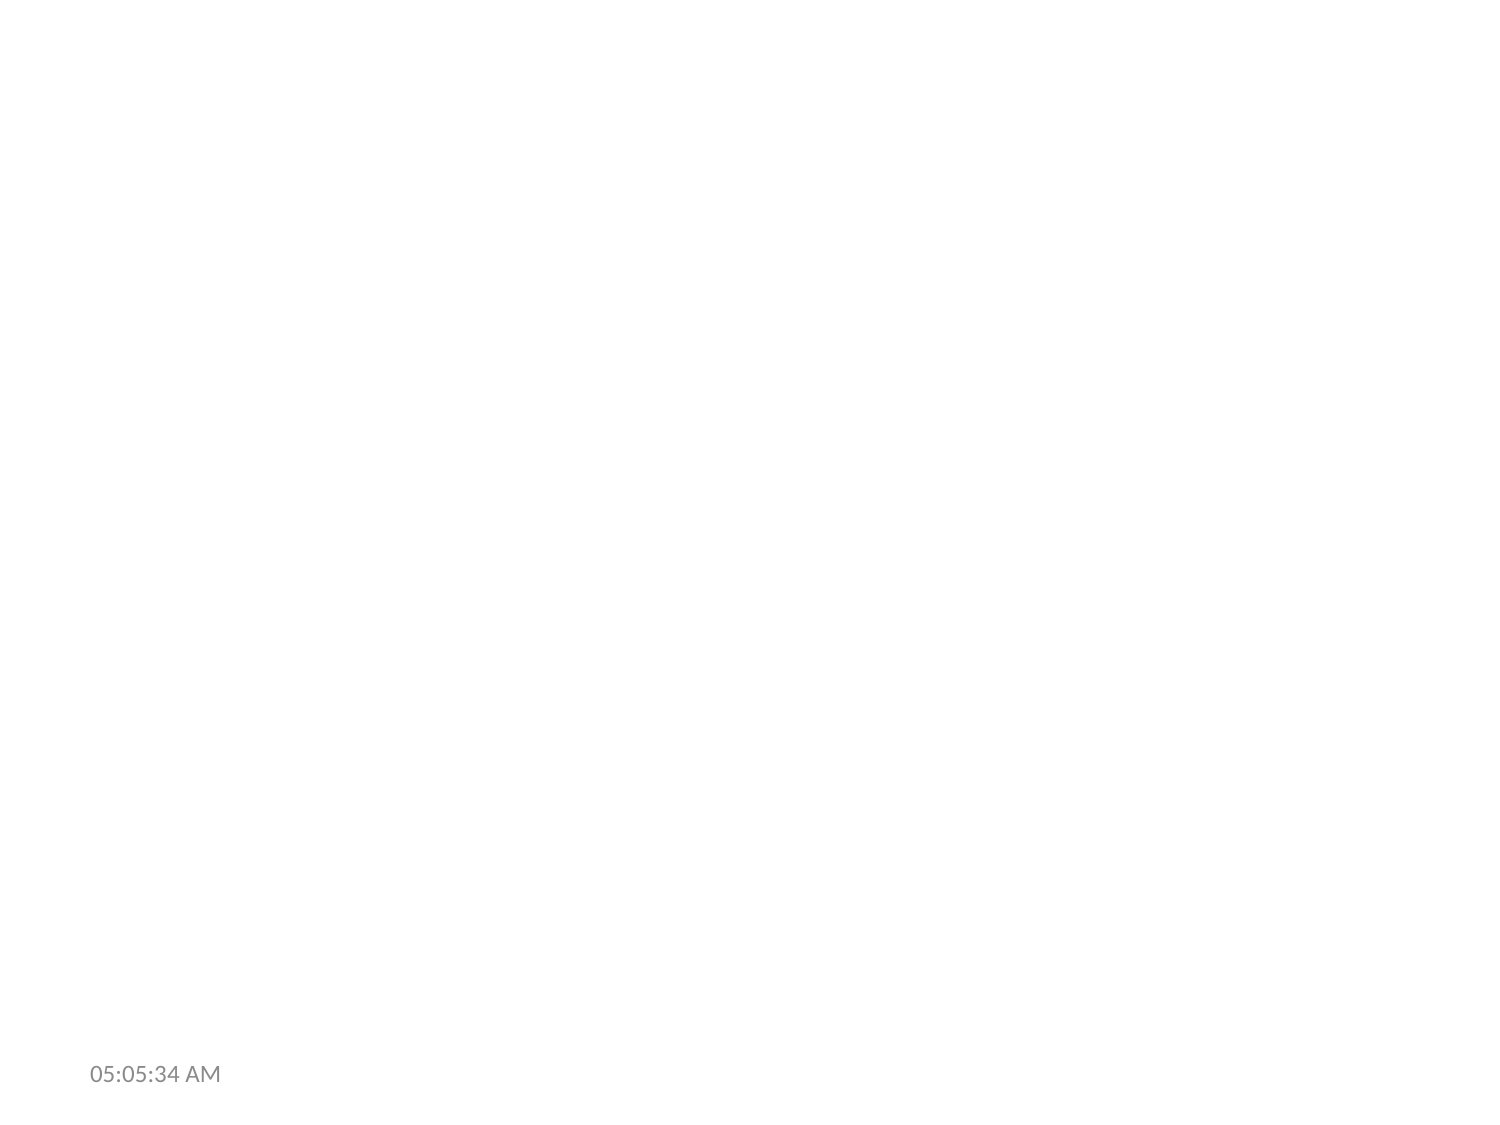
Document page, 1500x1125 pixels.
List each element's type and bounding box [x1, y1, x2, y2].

slide_number [75, 1042, 425, 1103]
